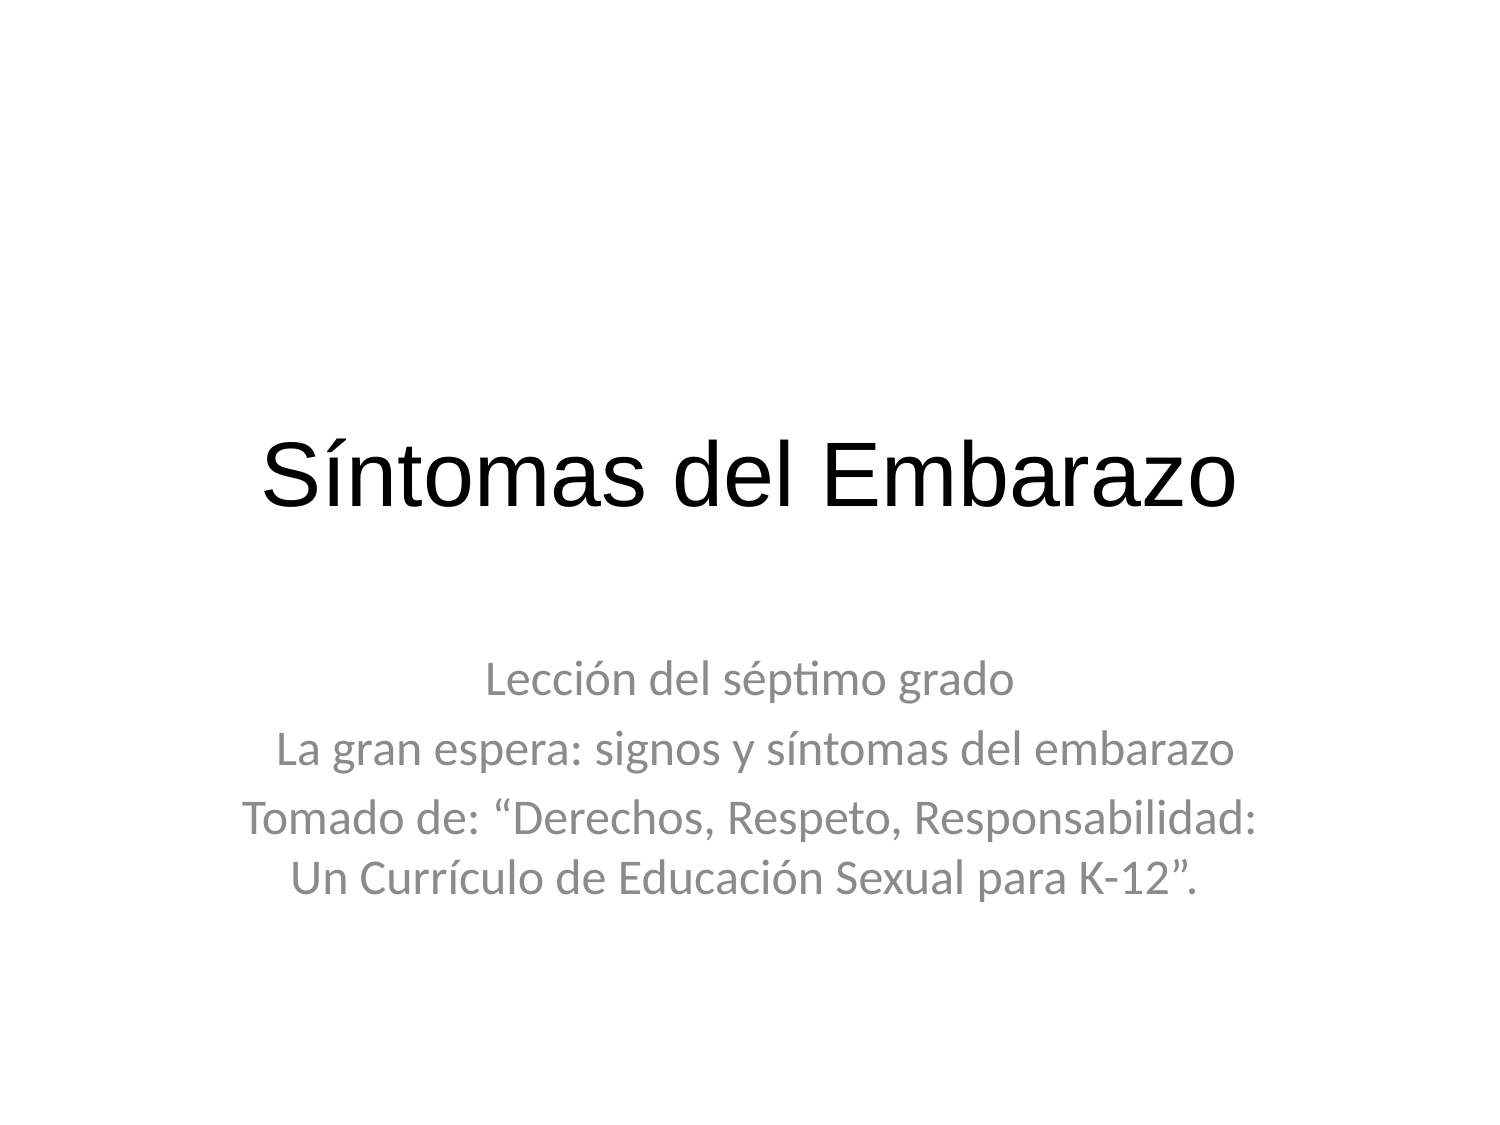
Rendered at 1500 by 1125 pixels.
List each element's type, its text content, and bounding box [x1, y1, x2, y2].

title Síntomas del Embarazo [112, 349, 1388, 591]
subtitle Lección del séptimo grado La gran espera: signos y síntomas del embarazo Tomado de: “Derechos, Respeto, Responsabilidad: Un Currículo de Educación Sexual para K-12”. [225, 637, 1275, 925]
